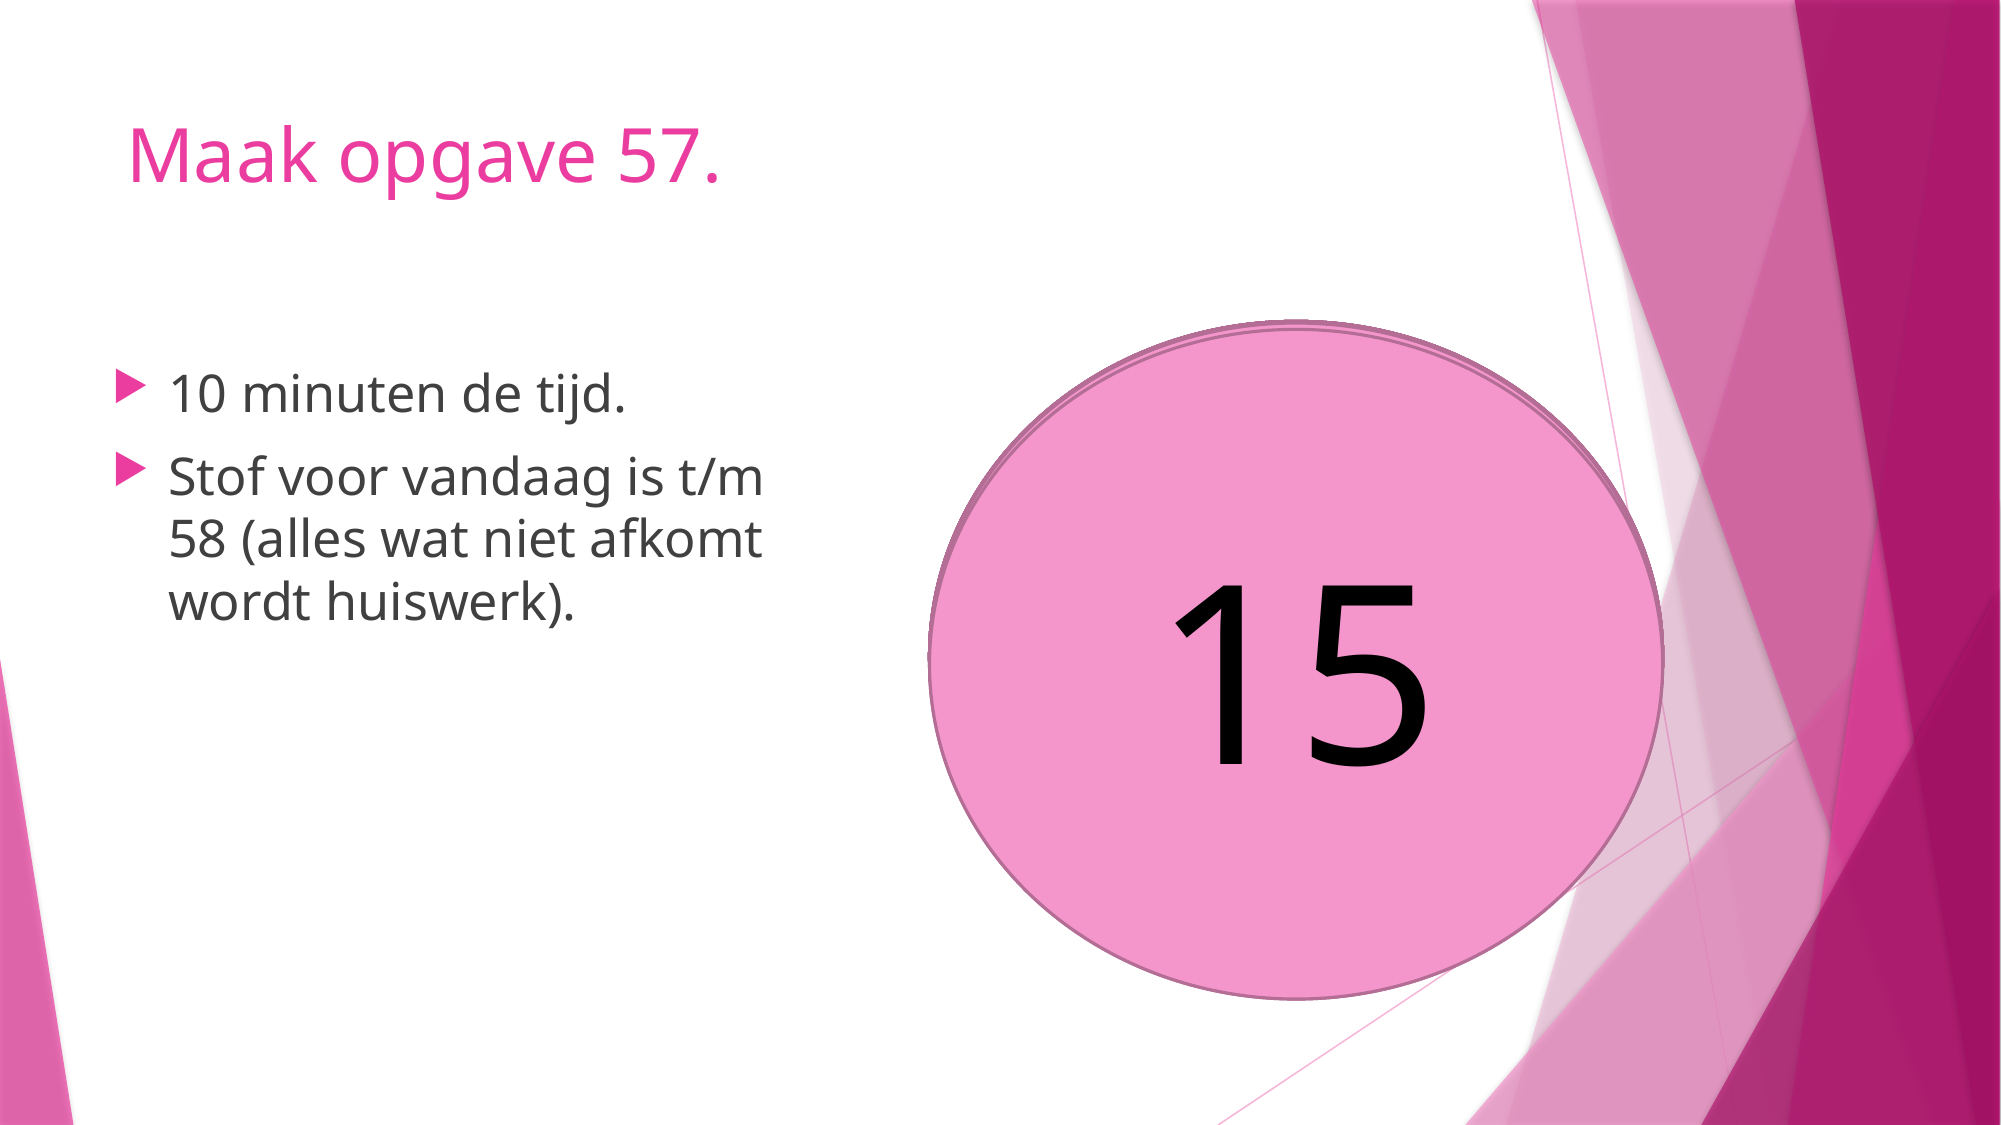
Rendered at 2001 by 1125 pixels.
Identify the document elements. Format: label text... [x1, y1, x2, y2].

text_box 14 [930, 321, 1662, 621]
list 10 minuten de tijd. Stof voor vandaag is t/m 58 (alles wat niet afkomt wordt huiswerk). [97, 352, 817, 960]
title Maak opgave 57. [111, 99, 1522, 317]
text_box 15 [927, 327, 1665, 1001]
